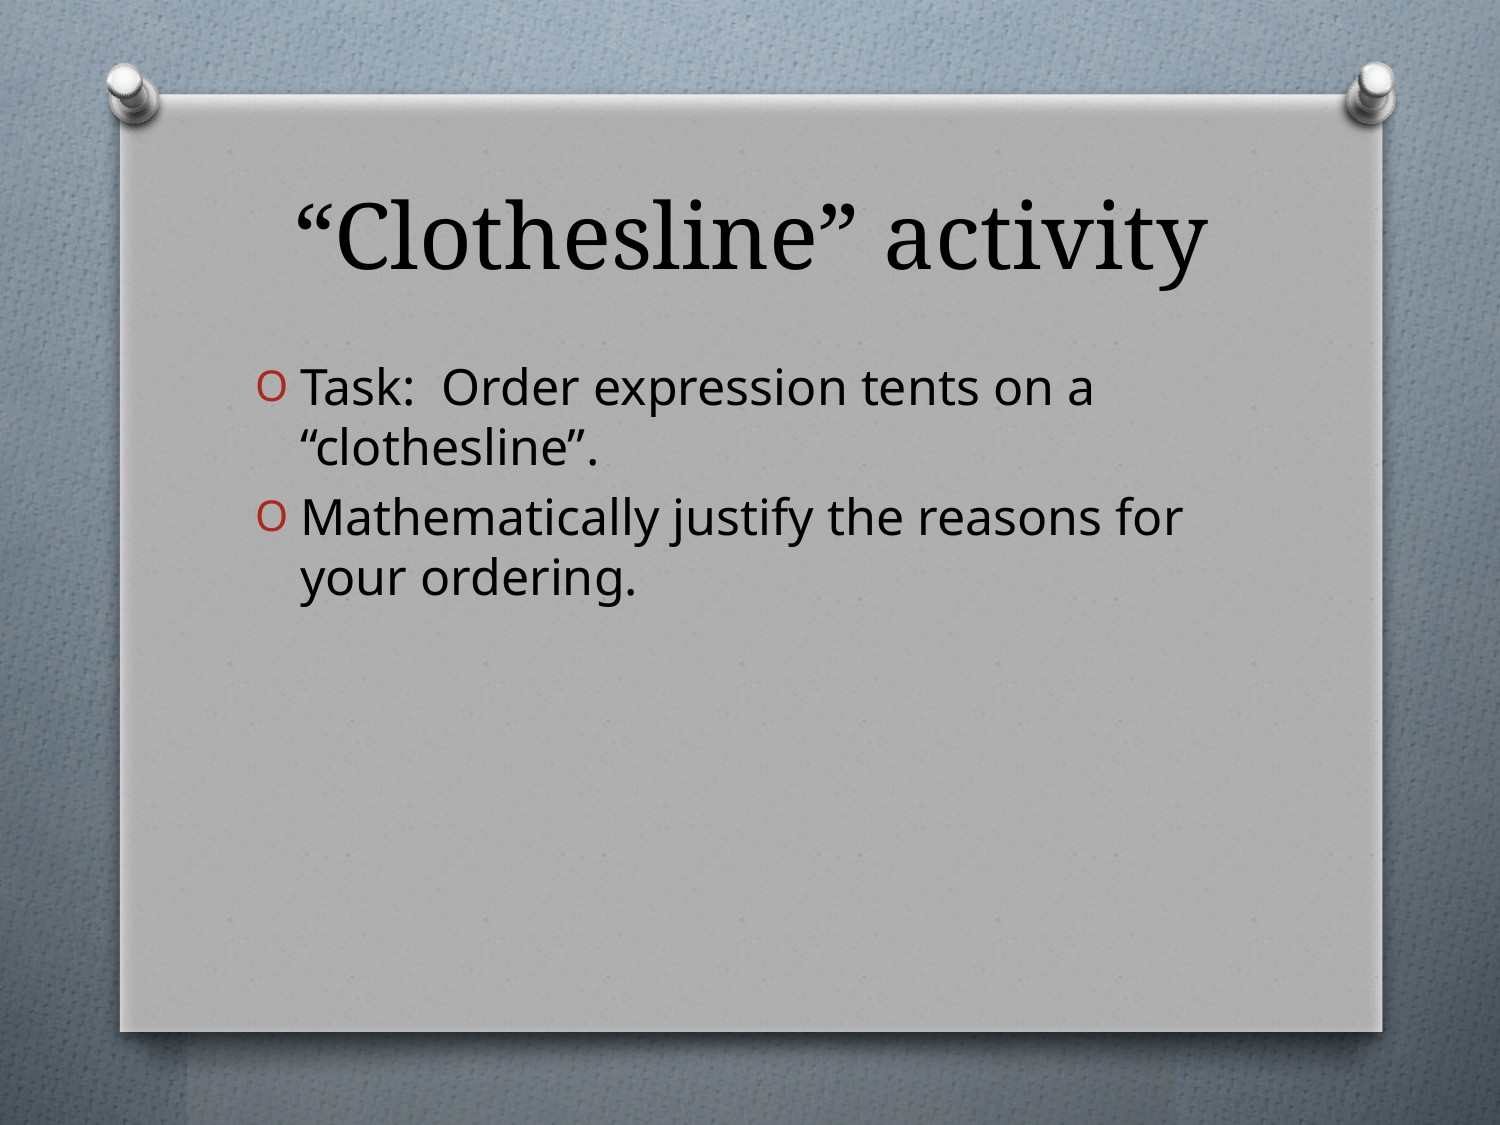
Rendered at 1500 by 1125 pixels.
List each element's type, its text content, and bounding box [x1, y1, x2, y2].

list Task: Order expression tents on a “clothesline”. Mathematically justify the reasons for your ordering. [240, 347, 1257, 939]
title “Clothesline” activity [179, 134, 1323, 332]
picture [1317, 35, 1439, 156]
picture [75, 29, 198, 153]
